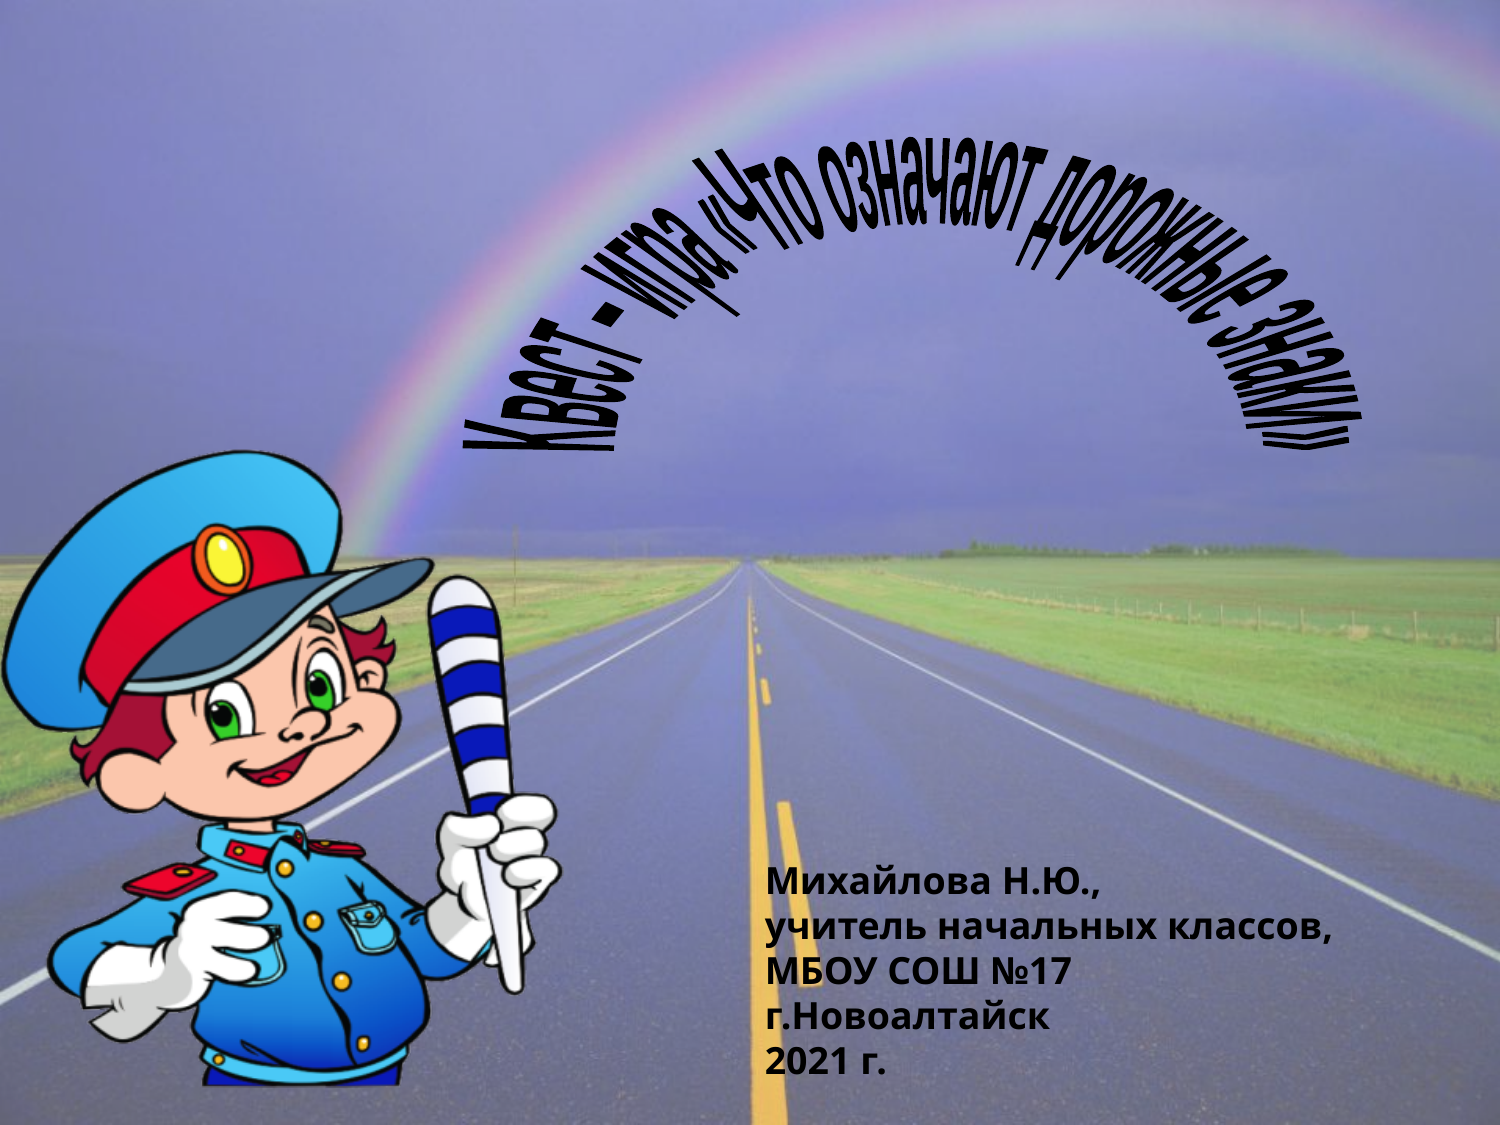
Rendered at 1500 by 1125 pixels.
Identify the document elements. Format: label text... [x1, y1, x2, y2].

picture [0, 449, 564, 1088]
text_box Михайлова Н.Ю., учитель начальных классов, МБОУ СОШ №17 г.Новоалтайск 2021 г. [749, 849, 1500, 1090]
